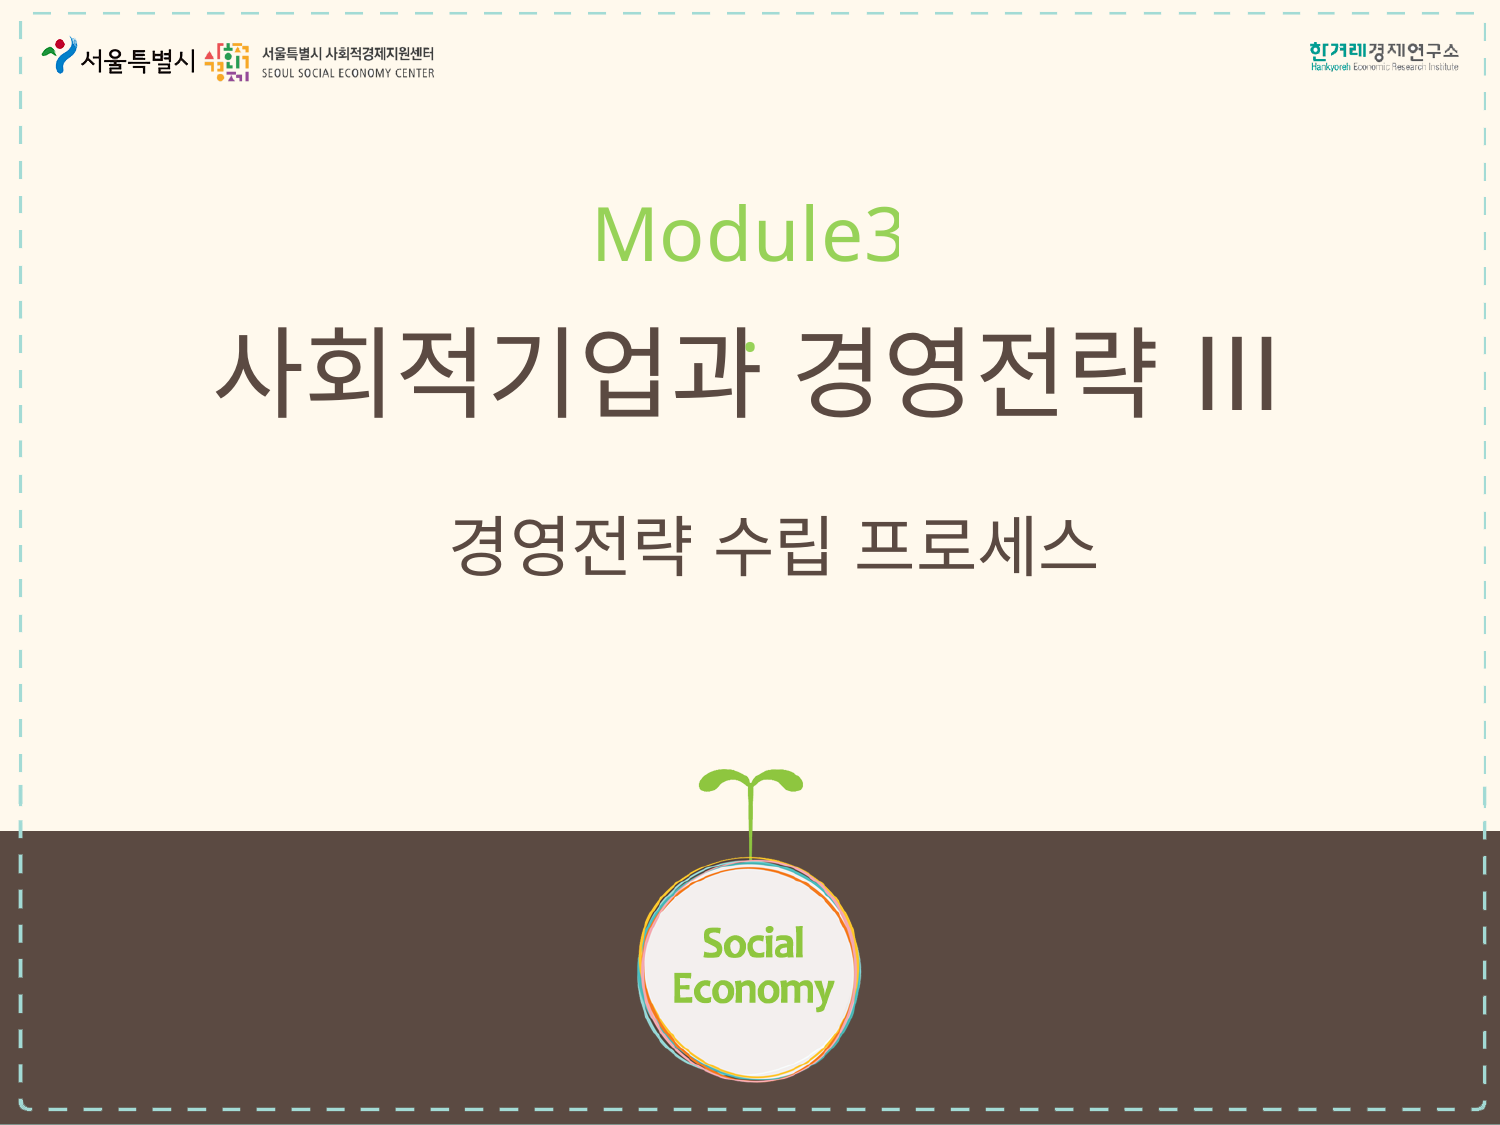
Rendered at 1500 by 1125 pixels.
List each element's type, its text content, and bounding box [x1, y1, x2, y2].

title 사회적기업과 경영전략 Ⅲ [112, 302, 1388, 433]
text_box 경영전략 수립 프로세스 [137, 497, 1413, 628]
picture [0, 0, 1500, 1125]
list Module3. [574, 178, 926, 285]
